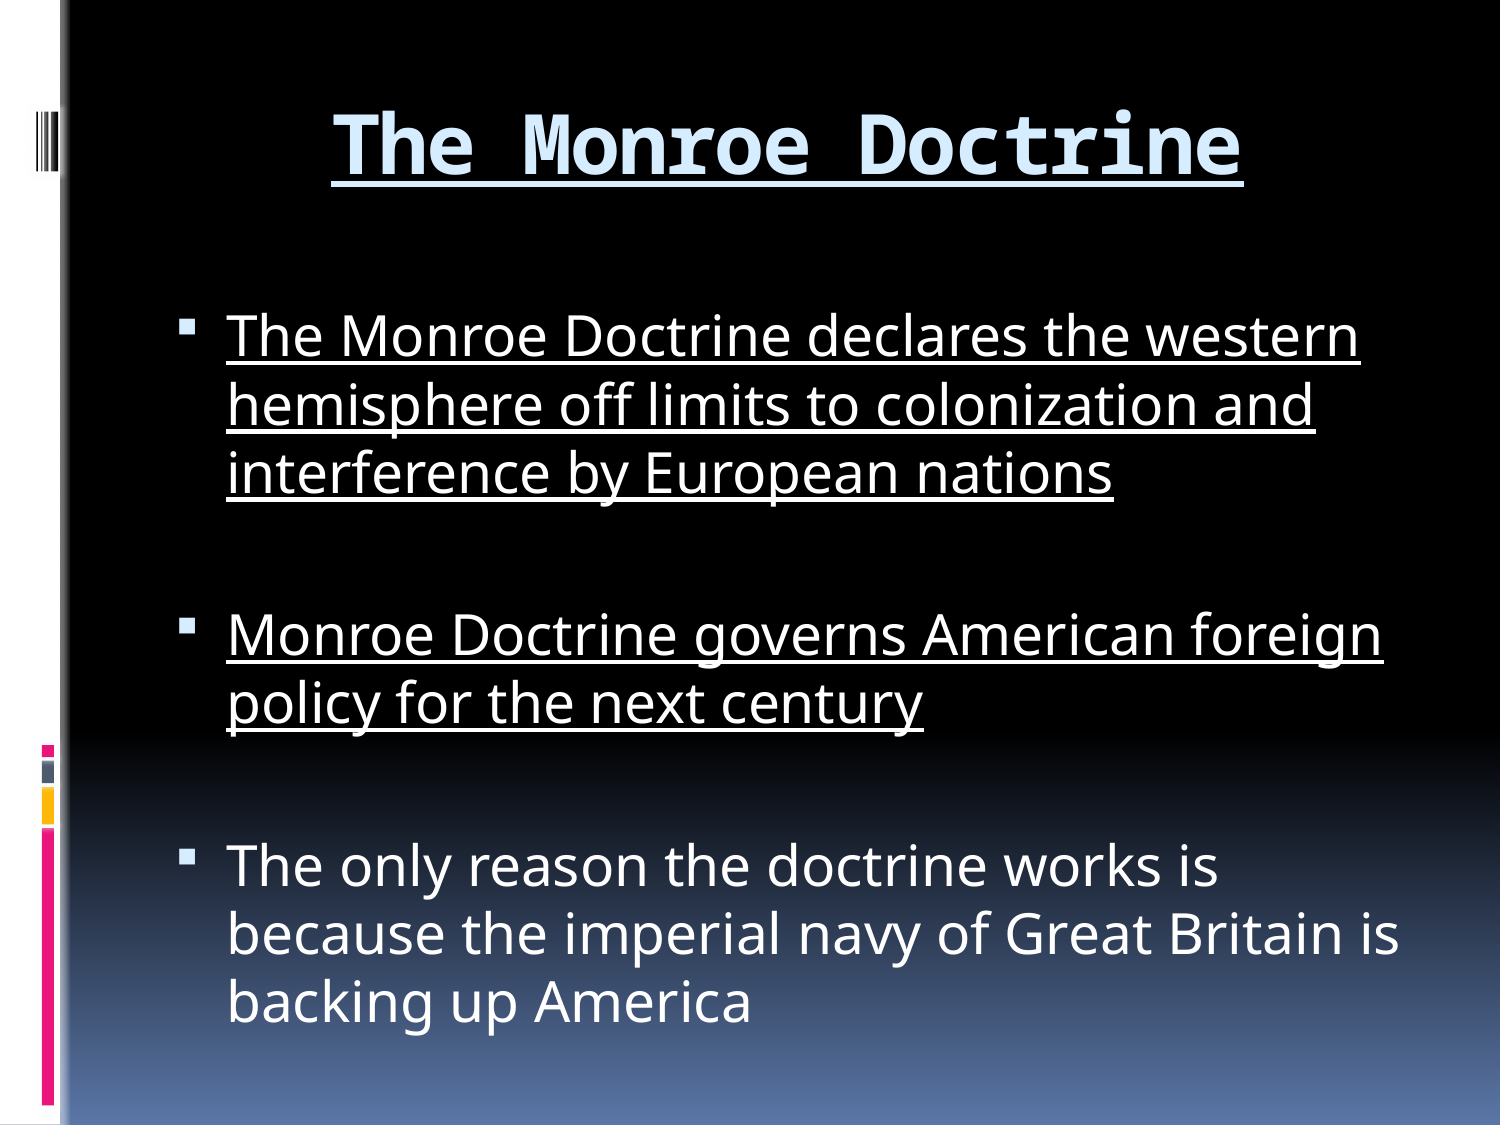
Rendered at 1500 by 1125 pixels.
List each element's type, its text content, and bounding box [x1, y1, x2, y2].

title The Monroe Doctrine [150, 83, 1425, 234]
list The Monroe Doctrine declares the western hemisphere off limits to colonization and interference by European nations Monroe Doctrine governs American foreign policy for the next century The only reason the doctrine works is because the imperial navy of Great Britain is backing up America [150, 292, 1425, 1043]
